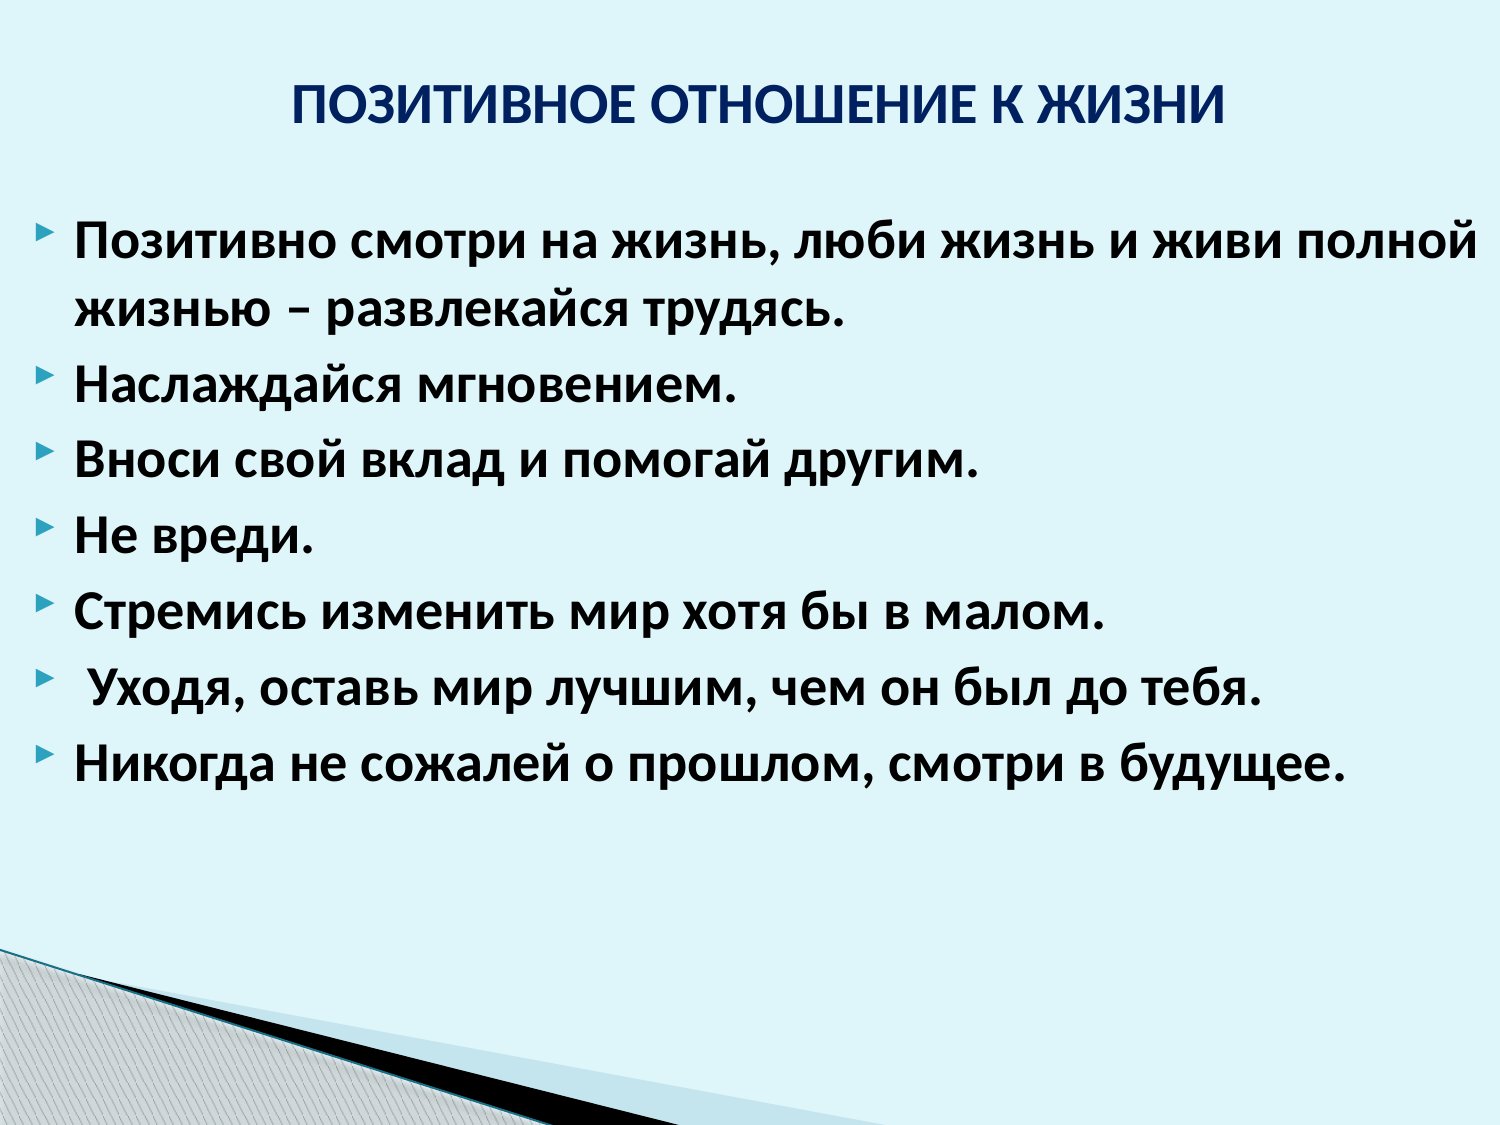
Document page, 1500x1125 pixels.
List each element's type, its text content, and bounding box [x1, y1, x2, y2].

list ПОЗИТИВНОЕ ОТНОШЕНИЕ К ЖИЗНИ Позитивно смотри на жизнь, люби жизнь и живи полной жизнью – развлекайся трудясь. Наслаждайся мгновением. Вноси свой вклад и помогай другим. Не вреди. Стремись изменить мир хотя бы в малом. Уходя, оставь мир лучшим, чем он был до тебя. Никогда не сожалей о прошлом, смотри в будущее. [0, 0, 1500, 1125]
